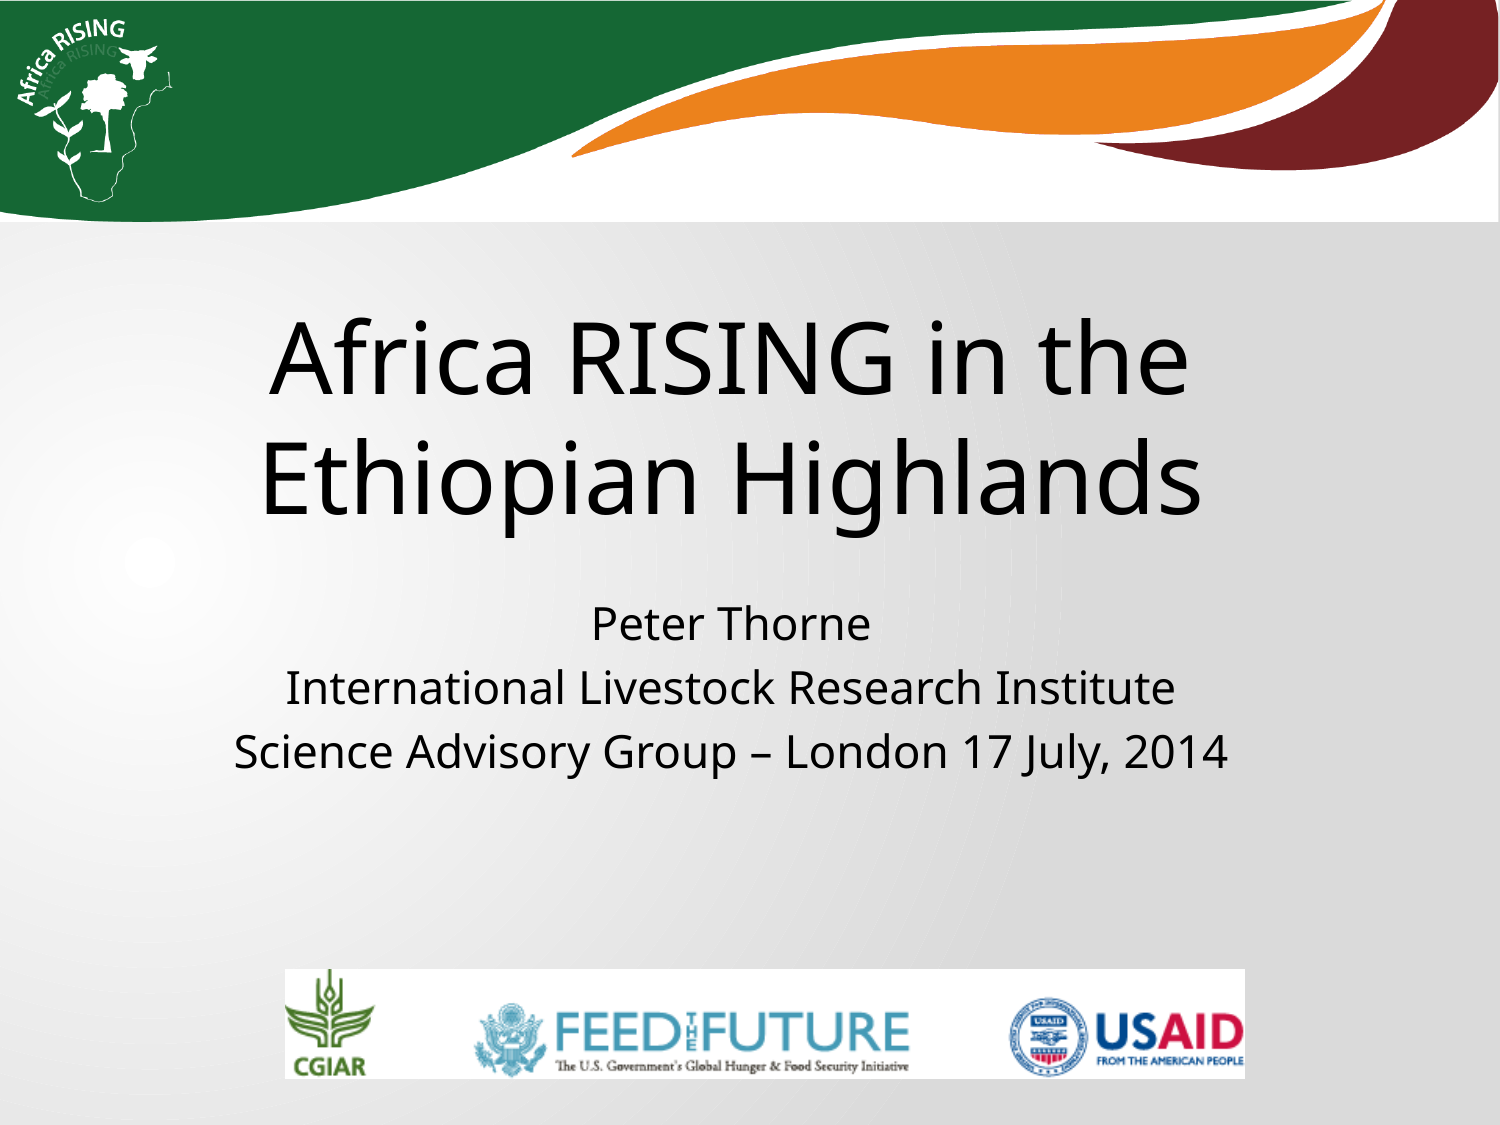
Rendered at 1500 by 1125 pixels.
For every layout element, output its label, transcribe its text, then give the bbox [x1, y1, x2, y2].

picture [285, 969, 1245, 1079]
list Africa RISING in the Ethiopian Highlands [137, 287, 1307, 475]
picture [0, 0, 1499, 222]
list Peter Thorne International Livestock Research Institute Science Advisory Group – London 17 July, 2014 [137, 587, 1307, 788]
